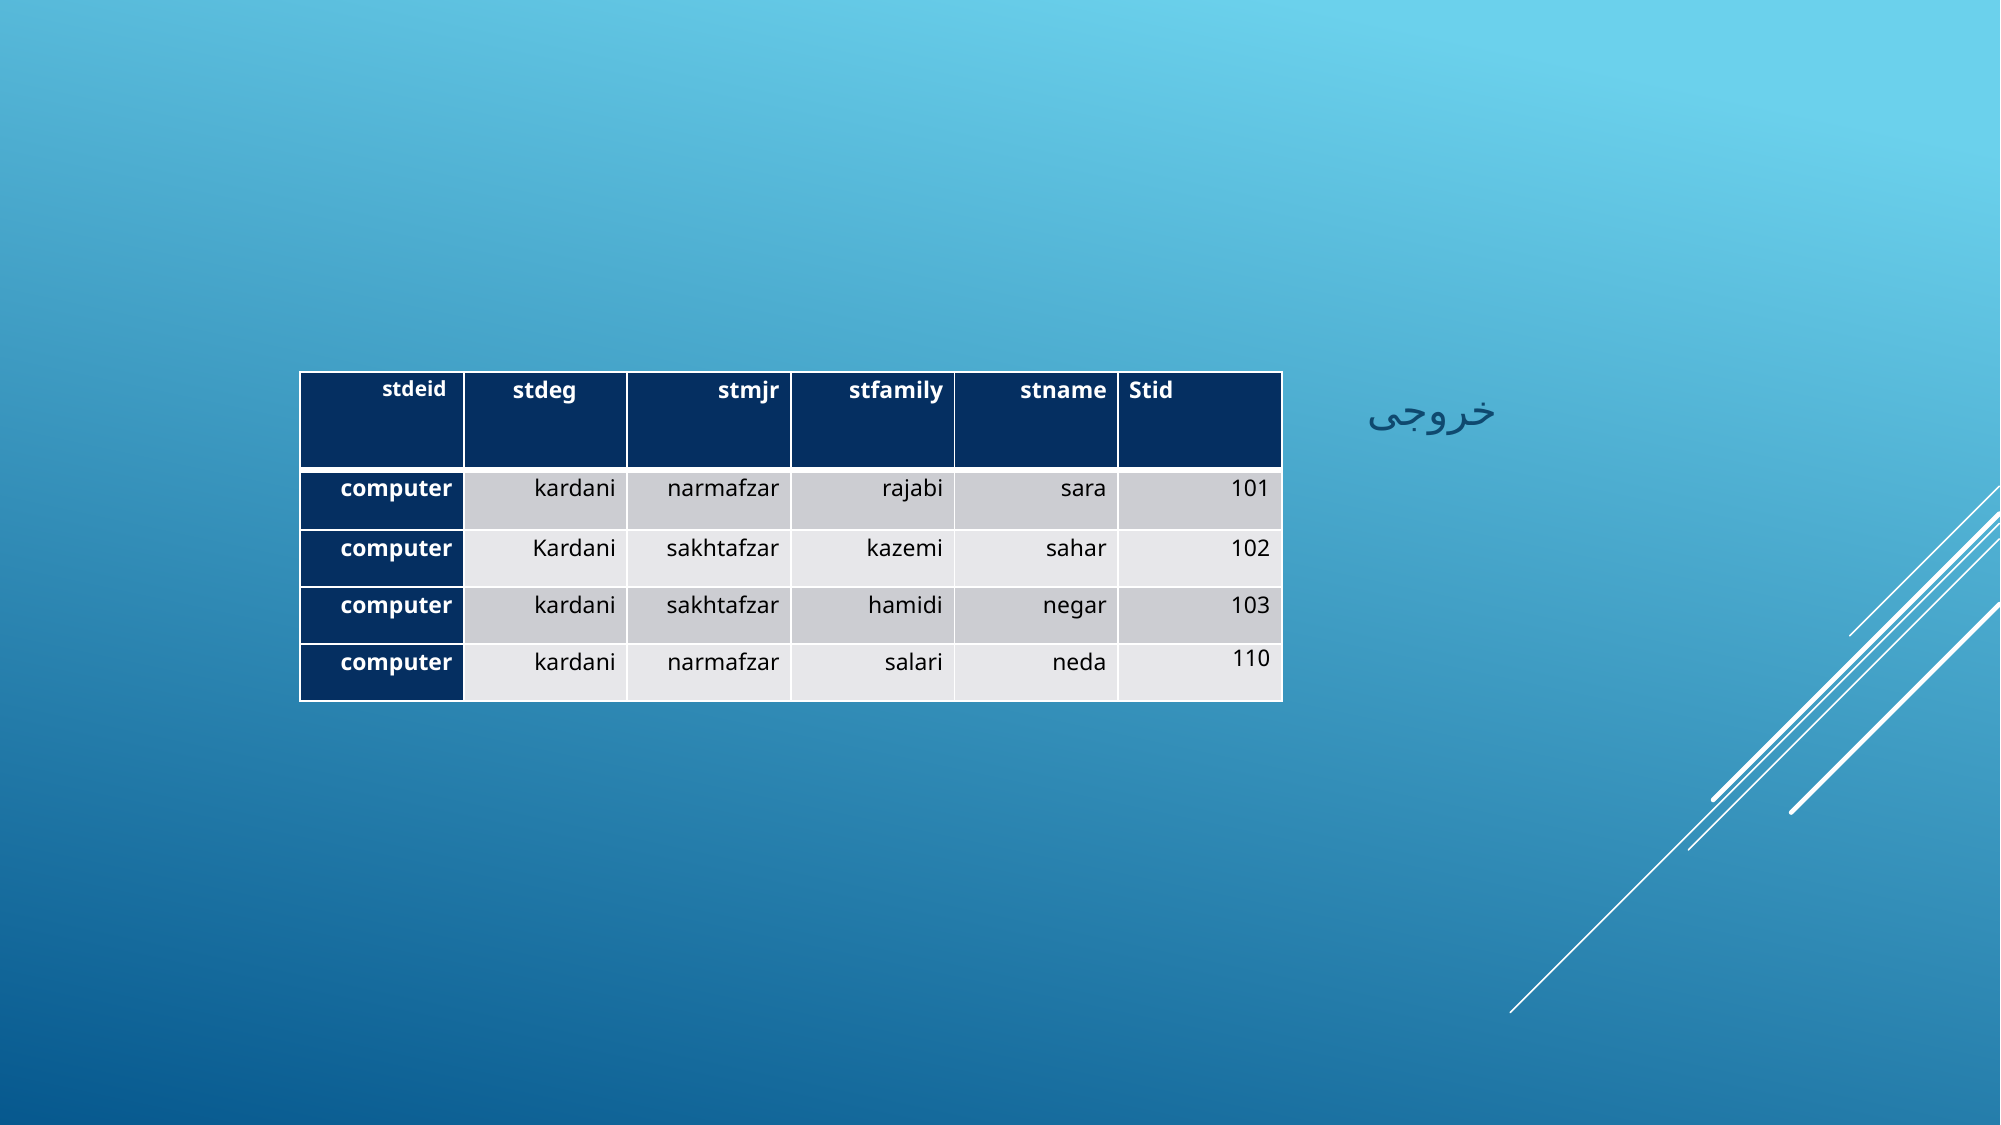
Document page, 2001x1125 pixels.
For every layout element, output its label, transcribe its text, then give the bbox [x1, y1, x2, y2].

table_cell neda [955, 645, 1117, 700]
list خروجی [112, 112, 1513, 706]
table_cell salari [792, 645, 954, 700]
table_cell 110 [1119, 645, 1281, 700]
table_cell narmafzar [628, 473, 790, 529]
table_cell kazemi [792, 531, 954, 586]
table_cell sara [955, 473, 1117, 529]
table_header stdeg [465, 373, 626, 467]
table_header stfamily [792, 373, 954, 467]
table_header stdeid [301, 373, 463, 467]
table_cell 102 [1119, 531, 1281, 586]
table_cell sakhtafzar [628, 531, 790, 586]
table_cell negar [955, 588, 1117, 643]
table_cell kardani [465, 588, 626, 643]
table_cell Kardani [465, 531, 626, 586]
table_cell 101 [1119, 473, 1281, 529]
table_cell computer [301, 473, 463, 529]
table_header stname [955, 373, 1117, 467]
table_cell kardani [465, 645, 626, 700]
table_cell computer [301, 588, 463, 643]
table_cell computer [301, 531, 463, 586]
table_cell computer [301, 645, 463, 700]
table_cell sakhtafzar [628, 588, 790, 643]
table_header stmjr [628, 373, 790, 467]
table_cell rajabi [792, 473, 954, 529]
table_cell sahar [955, 531, 1117, 586]
table_cell narmafzar [628, 645, 790, 700]
table_cell hamidi [792, 588, 954, 643]
table_header Stid [1119, 373, 1281, 467]
table_cell kardani [465, 473, 626, 529]
table_cell 103 [1119, 588, 1281, 643]
